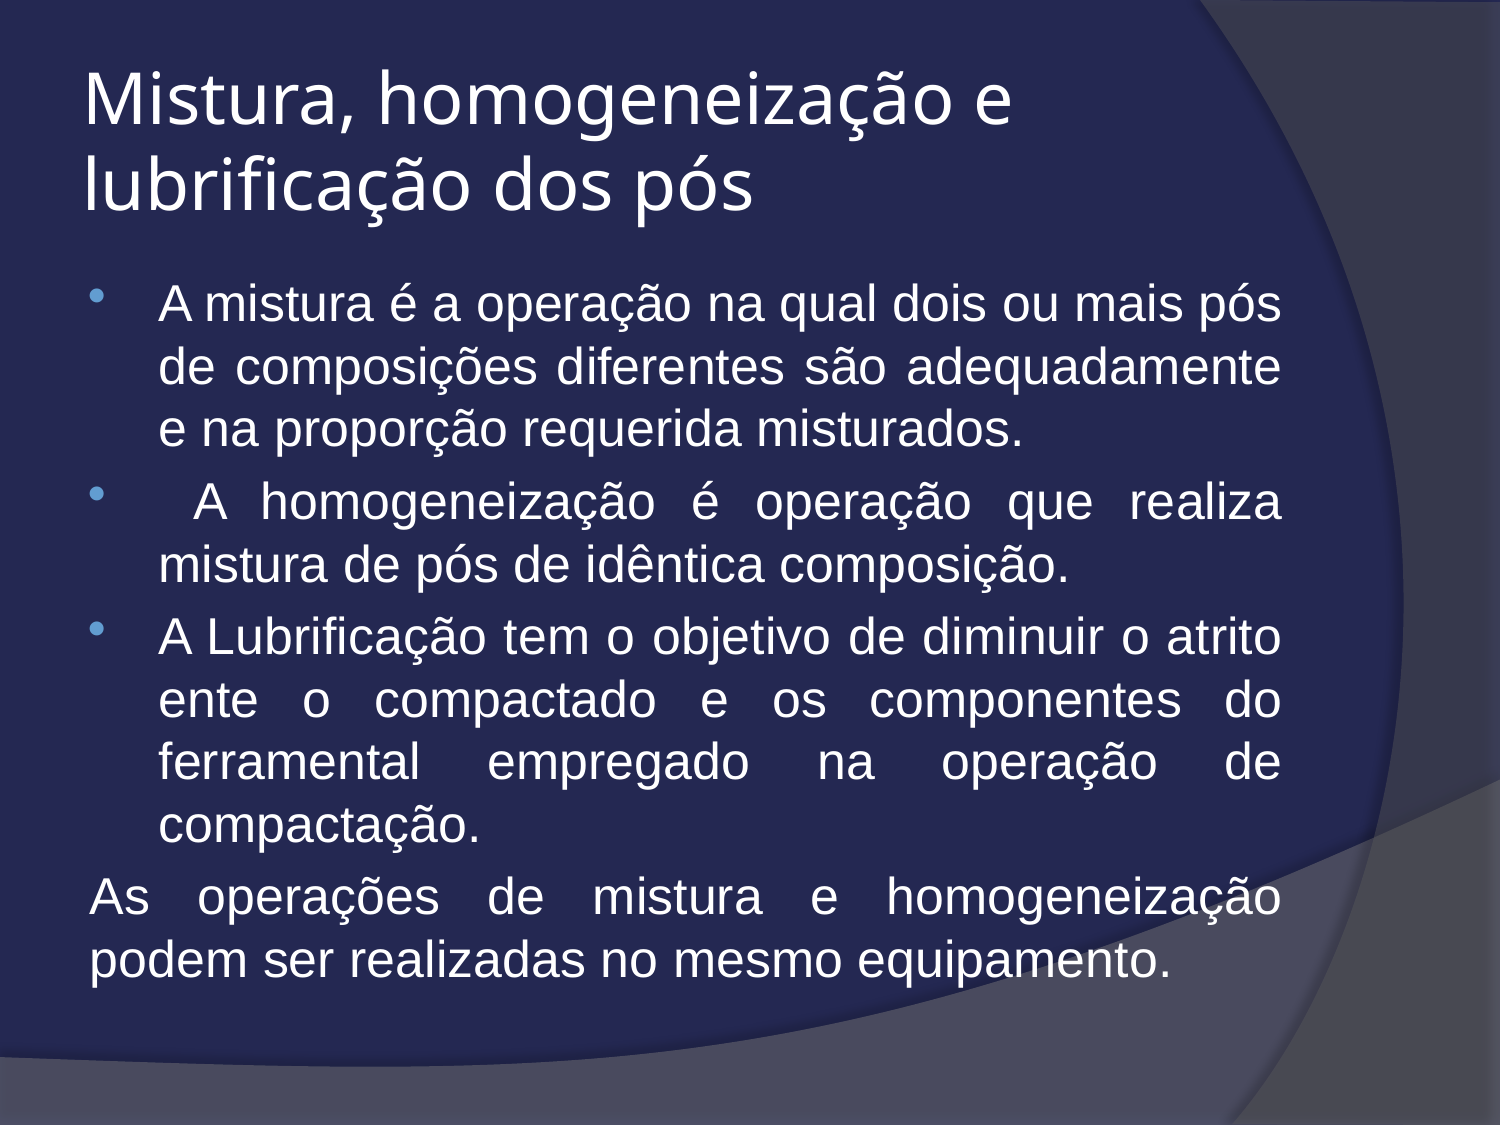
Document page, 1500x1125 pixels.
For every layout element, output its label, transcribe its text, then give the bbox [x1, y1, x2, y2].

list A mistura é a operação na qual dois ou mais pós de composições diferentes são adequadamente e na proporção requerida misturados. A homogeneização é operação que realiza mistura de pós de idêntica composição. A Lubrificação tem o objetivo de diminuir o atrito ente o compactado e os componentes do ferramental empregado na operação de compactação. As operações de mistura e homogeneização podem ser realizadas no mesmo equipamento. [75, 262, 1300, 1005]
title Mistura, homogeneização e lubrificação dos pós [75, 45, 1300, 233]
